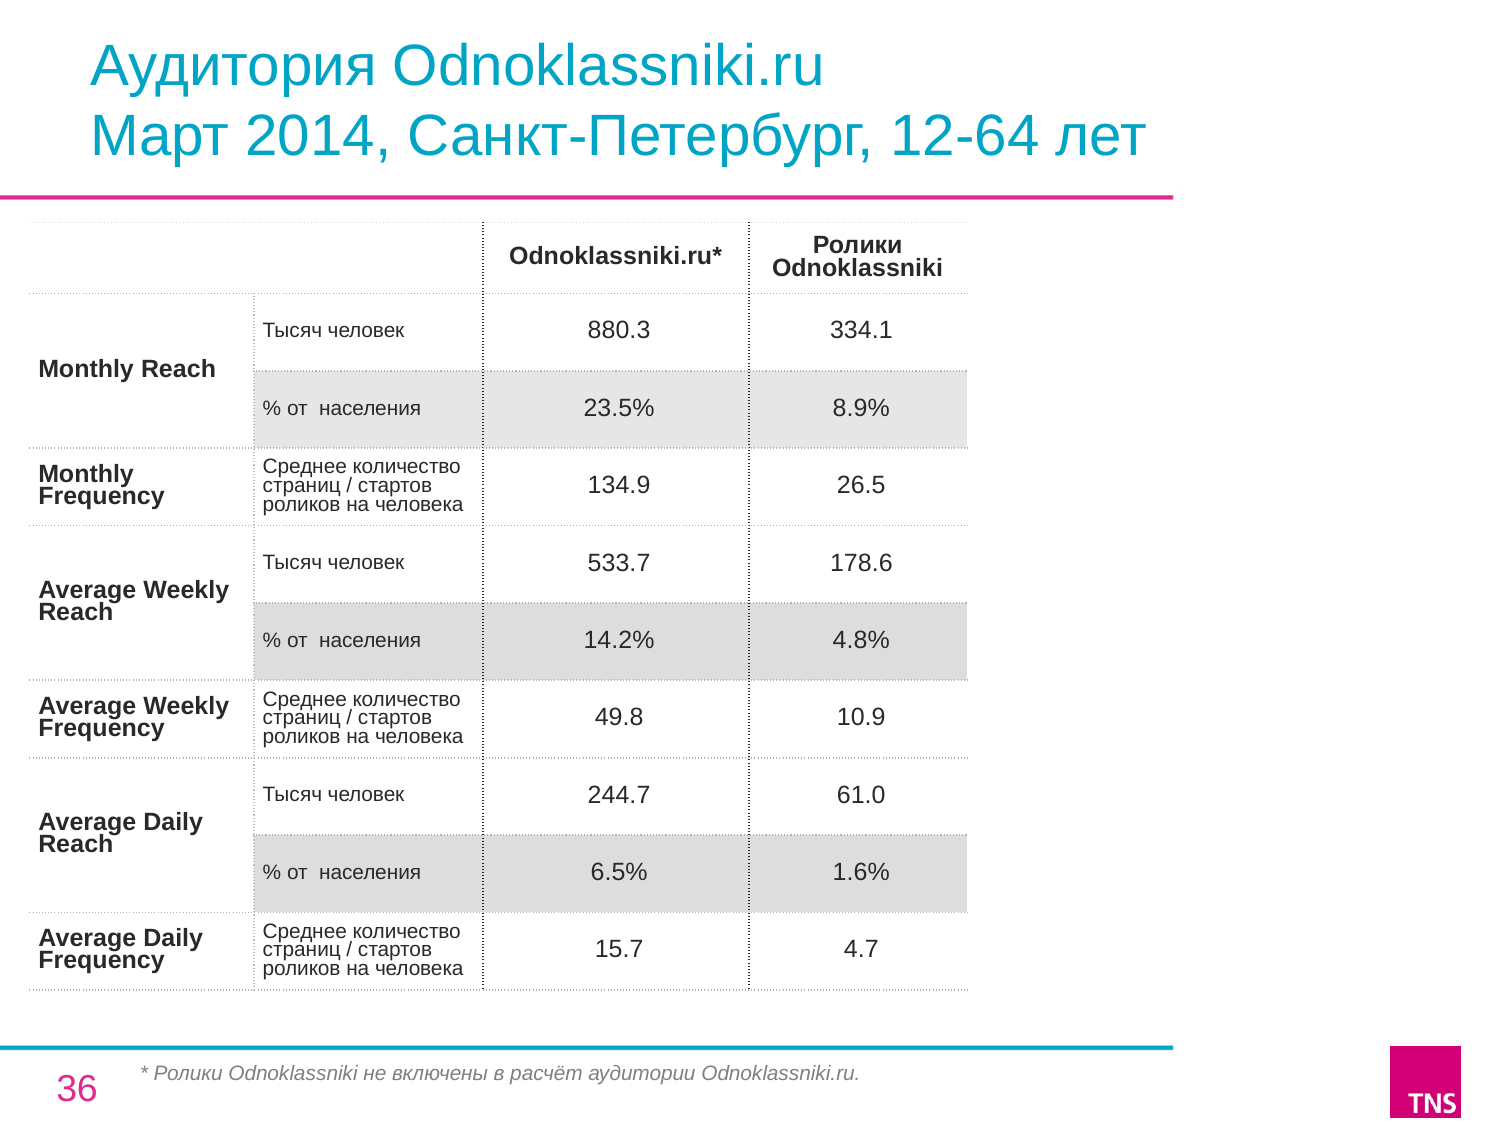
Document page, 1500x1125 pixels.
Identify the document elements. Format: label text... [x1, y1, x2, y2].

table_cell 15.7 [483, 912, 749, 990]
table_cell Среднее количество страниц / стартов роликов на человека [254, 912, 483, 990]
table_cell 14.2% [483, 603, 749, 680]
table_cell % от населения [254, 835, 483, 912]
table_cell Тысяч человек [254, 294, 483, 371]
table_cell Average Daily Frequency [29, 912, 254, 990]
slide_number 36 [40, 1055, 392, 1125]
table_cell % от населения [254, 603, 483, 680]
table_cell Среднее количество страниц / стартов роликов на человека [254, 448, 483, 526]
title Аудитория Odnoklassniki.ru Март 2014, Санкт-Петербург, 12-64 лет [74, 8, 1476, 187]
table_cell Average Daily Reach [29, 758, 254, 912]
table_cell Average Weekly Reach [29, 526, 254, 680]
table_cell 61.0 [749, 758, 967, 835]
table_cell 134.9 [483, 448, 749, 526]
text_box * Ролики Odnoklassniki не включены в расчёт аудитории Odnoklassniki.ru. [124, 1052, 1463, 1092]
table_cell 10.9 [749, 680, 967, 758]
table_cell 880.3 [483, 294, 749, 371]
table_cell 4.8% [749, 603, 967, 680]
table_cell 334.1 [749, 294, 967, 371]
table_cell Monthly Reach [29, 294, 254, 448]
table_cell % от населения [254, 371, 483, 448]
table_cell 8.9% [749, 371, 967, 448]
table_cell Среднее количество страниц / стартов роликов на человека [254, 680, 483, 758]
table_cell 23.5% [483, 371, 749, 448]
table_cell 49.8 [483, 680, 749, 758]
table_cell 533.7 [483, 526, 749, 603]
table_cell 26.5 [749, 448, 967, 526]
table_cell 1.6% [749, 835, 967, 912]
table_cell 178.6 [749, 526, 967, 603]
table_cell Monthly Frequency [29, 448, 254, 526]
picture [0, 0, 1500, 1125]
table_cell Average Weekly Frequency [29, 680, 254, 758]
table_cell 244.7 [483, 758, 749, 835]
table_header Odnoklassniki.ru* [483, 223, 749, 294]
table_cell 6.5% [483, 835, 749, 912]
table_header Ролики Odnoklassniki [749, 223, 967, 294]
table_header [29, 223, 483, 294]
table_cell Тысяч человек [254, 526, 483, 603]
table_cell Тысяч человек [254, 758, 483, 835]
table_cell 4.7 [749, 912, 967, 990]
